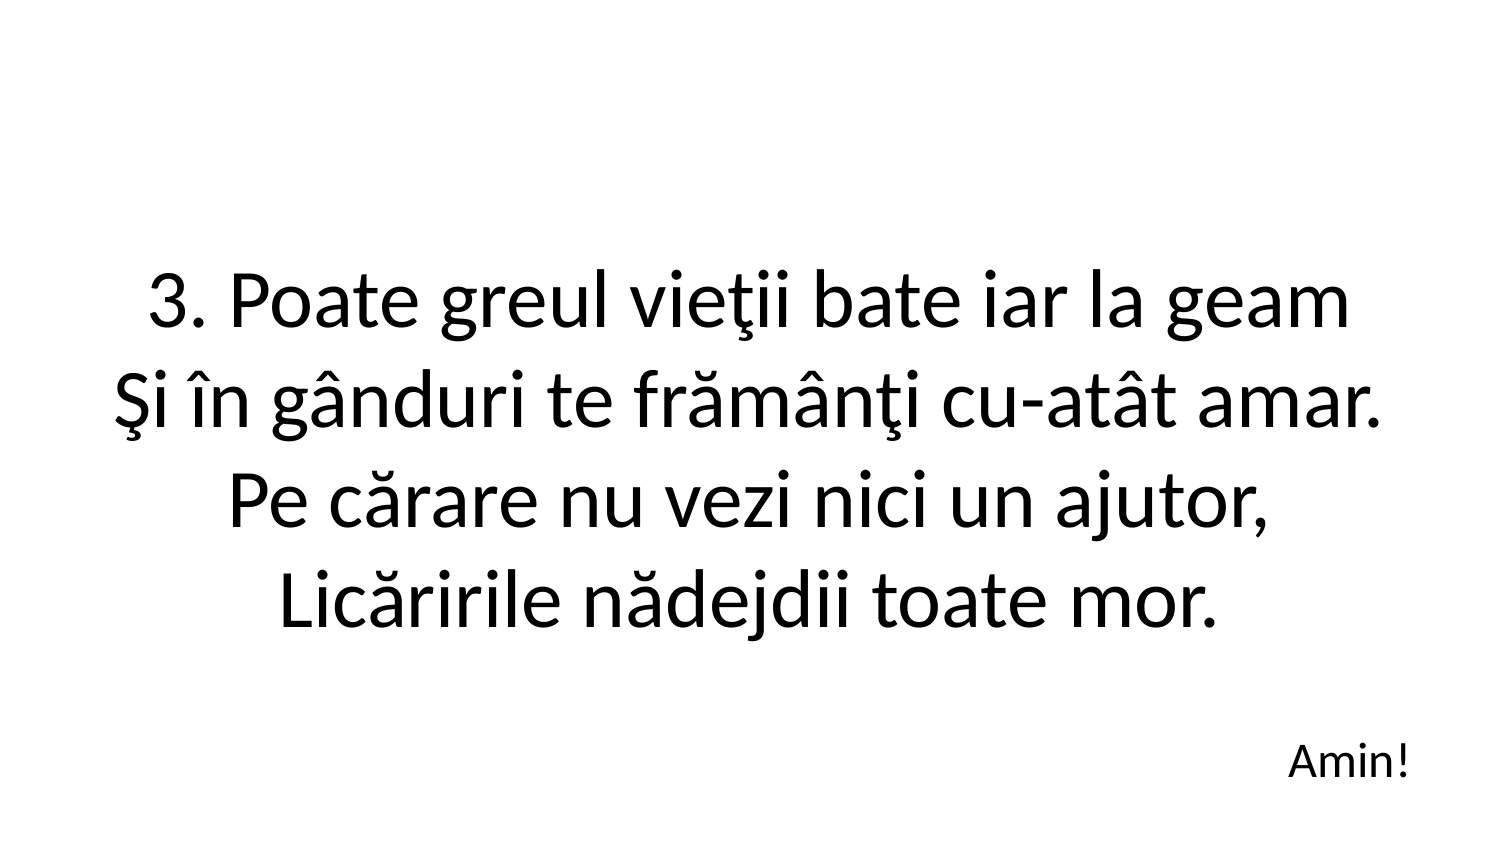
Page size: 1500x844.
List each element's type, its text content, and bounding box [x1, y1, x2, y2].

text_box 3. Poate greul vieţii bate iar la geam Şi în gânduri te frămânţi cu-atât amar. Pe cărare nu vezi nici un ajutor, Licăririle nădejdii toate mor. [98, 192, 1402, 652]
text_box Amin! [1273, 674, 1427, 795]
